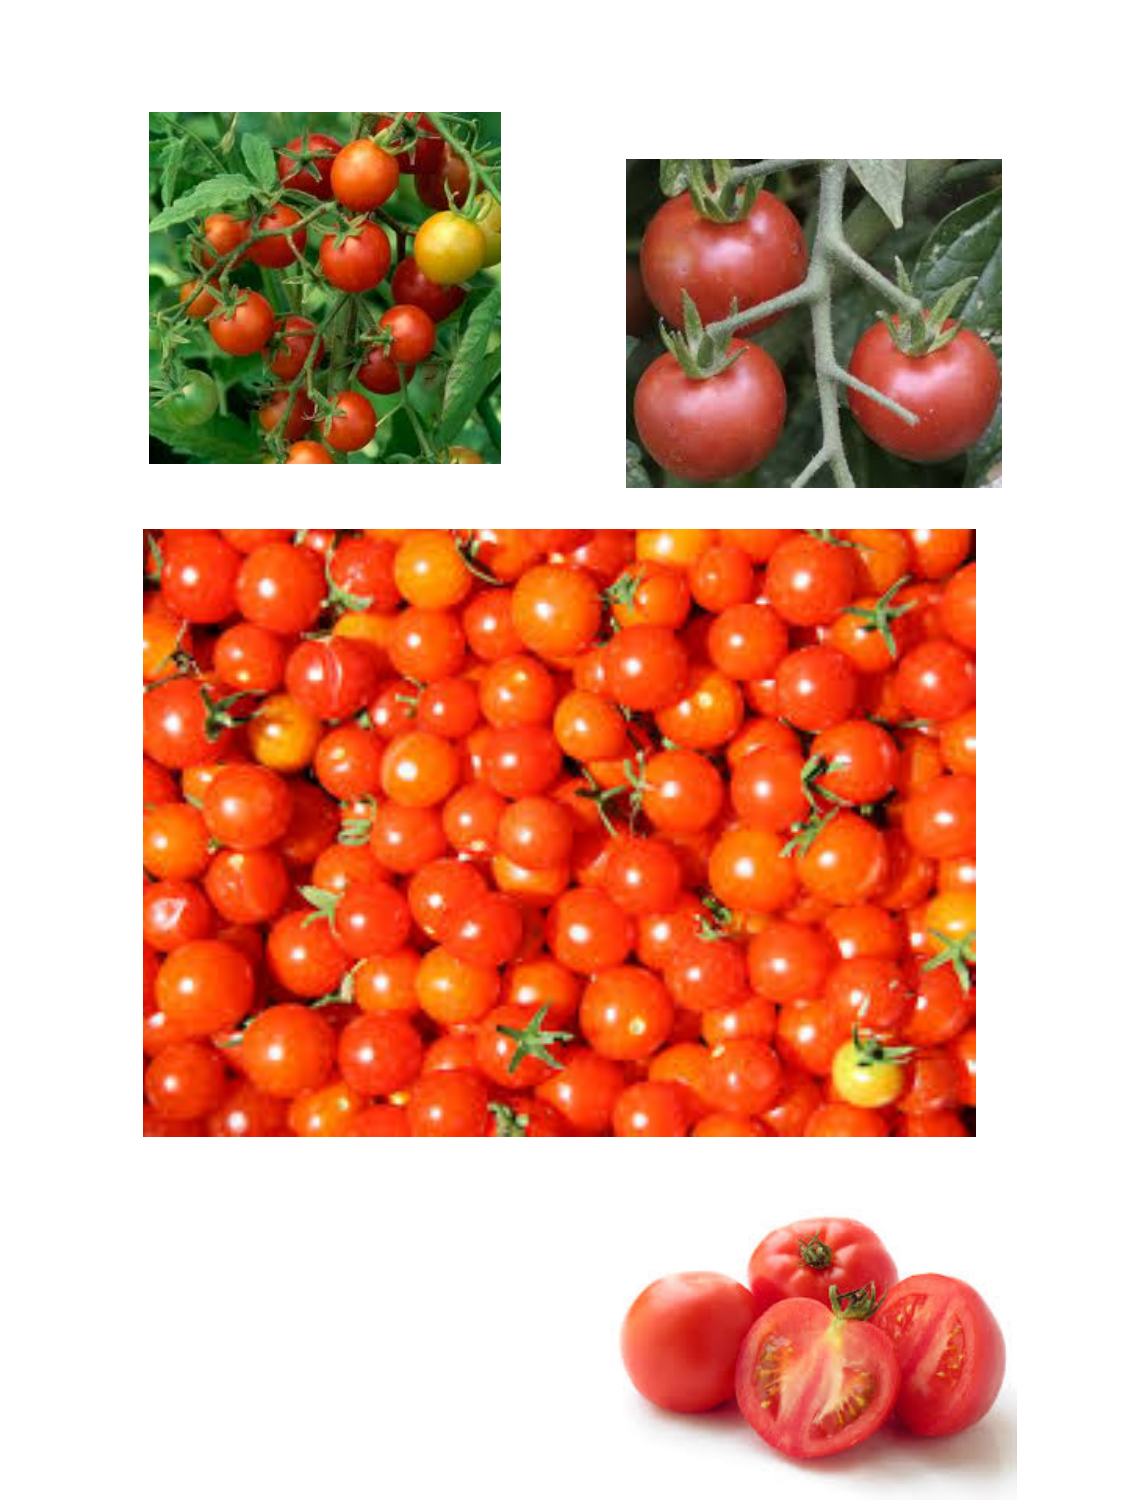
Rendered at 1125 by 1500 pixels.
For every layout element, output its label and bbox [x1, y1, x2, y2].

picture [148, 111, 501, 464]
picture [611, 1196, 1017, 1500]
picture [143, 528, 976, 1137]
picture [626, 159, 1002, 488]
